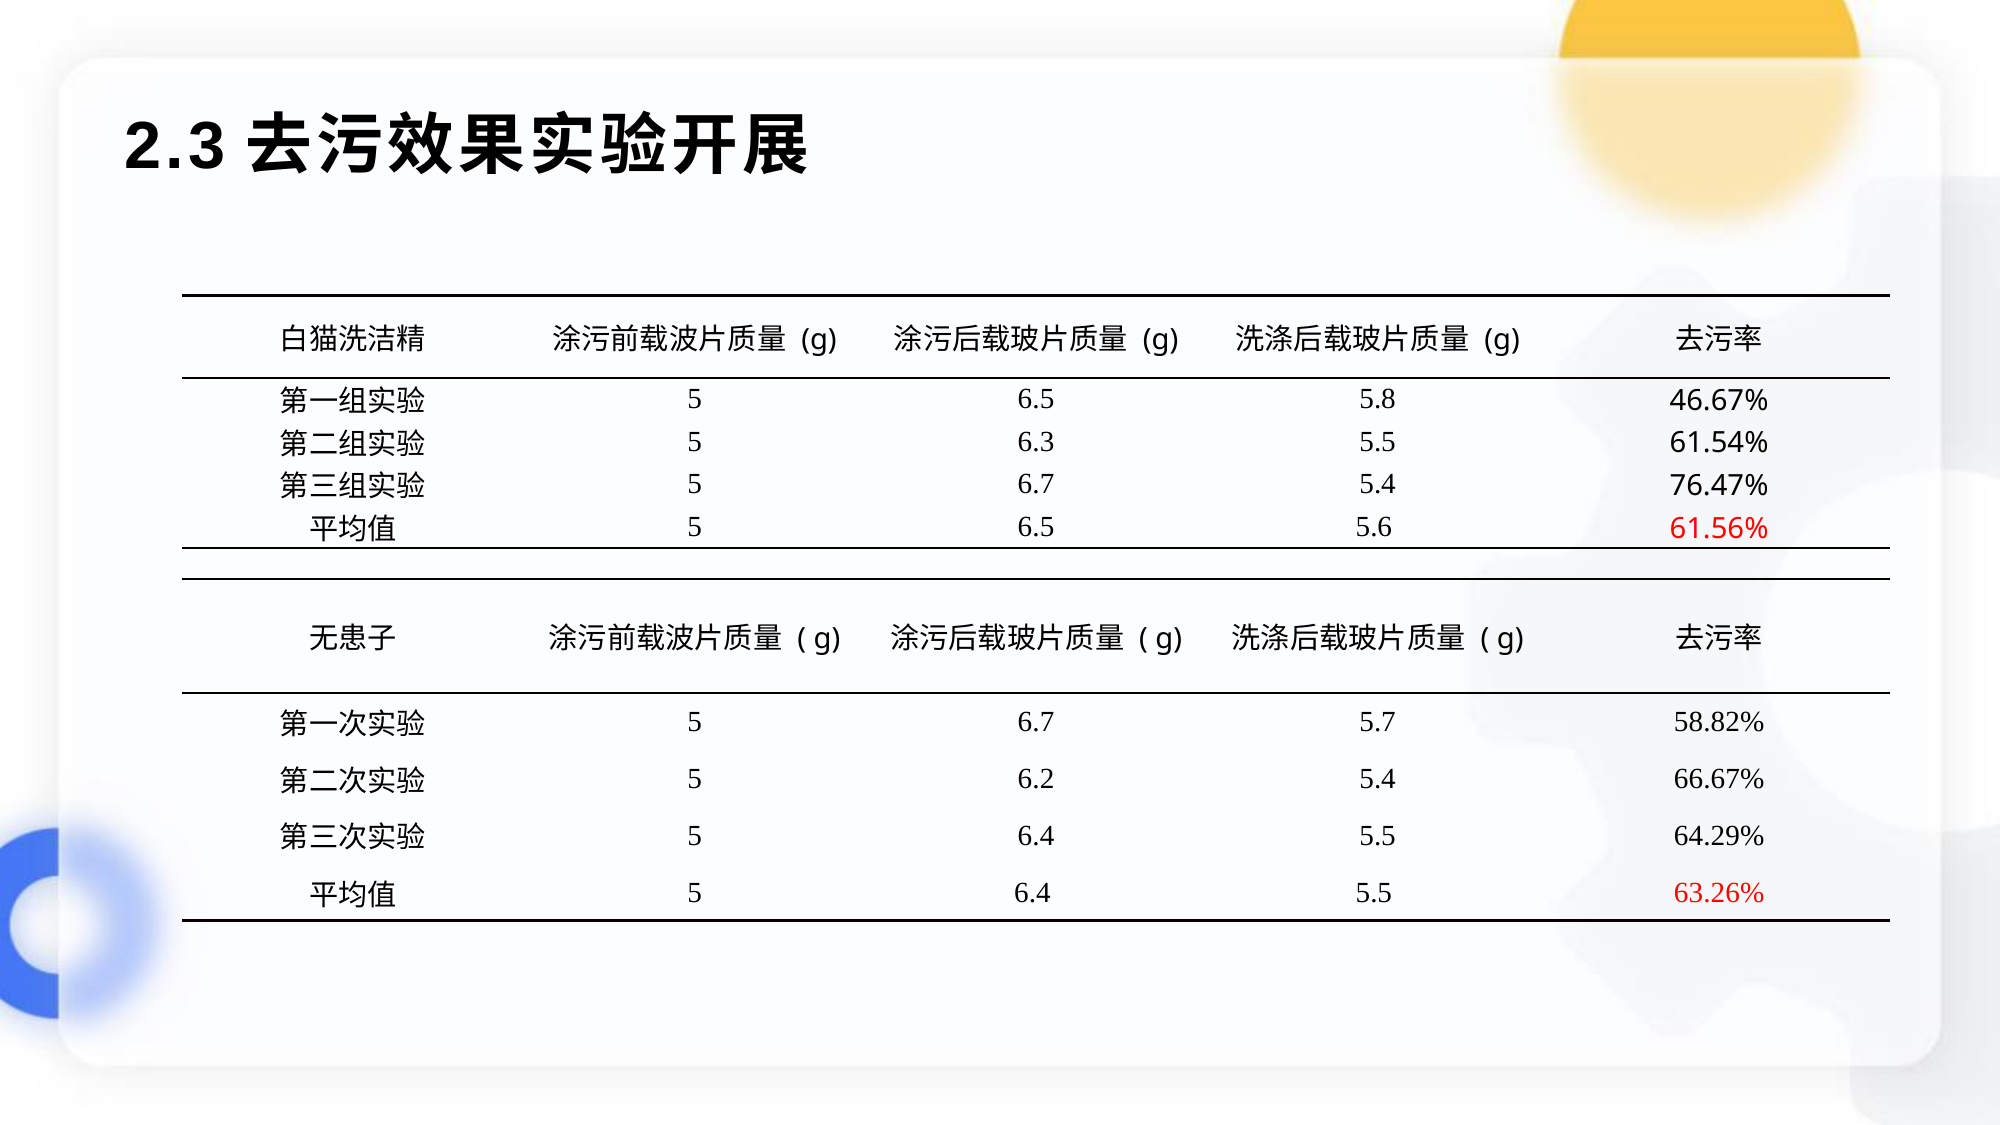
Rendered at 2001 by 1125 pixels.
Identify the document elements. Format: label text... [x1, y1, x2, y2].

table_cell 58.82% [1548, 694, 1890, 750]
table_cell 6.5 [865, 505, 1207, 547]
table_cell 第二组实验 [182, 420, 524, 463]
title 2.3去污效果实验开展 [109, 106, 1891, 179]
table_cell 5.4 [1207, 463, 1548, 505]
table_cell 平均值 [182, 505, 524, 547]
table_header 去污率 [1548, 297, 1890, 377]
table_cell 第三次实验 [182, 807, 524, 864]
table_header 去污率 [1548, 580, 1890, 692]
table_cell 64.29% [1548, 807, 1890, 864]
table_cell 5 [524, 864, 865, 919]
table_cell 6.3 [865, 420, 1207, 463]
table_cell 76.47% [1548, 463, 1890, 505]
table_cell 63.26% [1548, 864, 1890, 919]
table_cell 6.2 [865, 750, 1207, 807]
table_cell 61.56% [1548, 505, 1890, 547]
table_cell 5.5 [1207, 420, 1548, 463]
table_cell 5 [524, 379, 865, 420]
table_cell 5.6 [1207, 505, 1548, 547]
table_cell 5.7 [1207, 694, 1548, 750]
table_cell 5.4 [1207, 750, 1548, 807]
table_cell 5 [524, 750, 865, 807]
table_cell 6.7 [865, 463, 1207, 505]
table_cell 5 [524, 505, 865, 547]
picture [0, 0, 2000, 1125]
table_header 洗涤后载玻片质量 ( g) [1207, 580, 1548, 692]
table_cell 6.4 [865, 807, 1207, 864]
table_cell 5.5 [1207, 807, 1548, 864]
table_cell 6.4 [865, 864, 1207, 919]
table_cell 第一次实验 [182, 694, 524, 750]
table_cell 5 [524, 694, 865, 750]
table_cell 46.67% [1548, 379, 1890, 420]
table_cell 5.8 [1207, 379, 1548, 420]
table_header 洗涤后载玻片质量 (g) [1207, 297, 1548, 377]
table_cell 平均值 [182, 864, 524, 919]
table_cell 61.54% [1548, 420, 1890, 463]
table_cell 第二次实验 [182, 750, 524, 807]
table_header 涂污后载玻片质量 (g) [865, 297, 1207, 377]
table_cell 6.5 [865, 379, 1207, 420]
table_cell 6.7 [865, 694, 1207, 750]
table_header 无患子 [182, 580, 524, 692]
table_header 白猫洗洁精 [182, 297, 524, 377]
table_cell 5 [524, 420, 865, 463]
table_header 涂污后载玻片质量 ( g) [865, 580, 1207, 692]
table_cell 5 [524, 807, 865, 864]
table_header 涂污前载波片质量 (g) [524, 297, 865, 377]
table_cell 66.67% [1548, 750, 1890, 807]
table_header 涂污前载波片质量 ( g) [524, 580, 865, 692]
table_cell 5.5 [1207, 864, 1548, 919]
table_cell 5 [524, 463, 865, 505]
table_cell 第三组实验 [182, 463, 524, 505]
table_cell 第一组实验 [182, 379, 524, 420]
